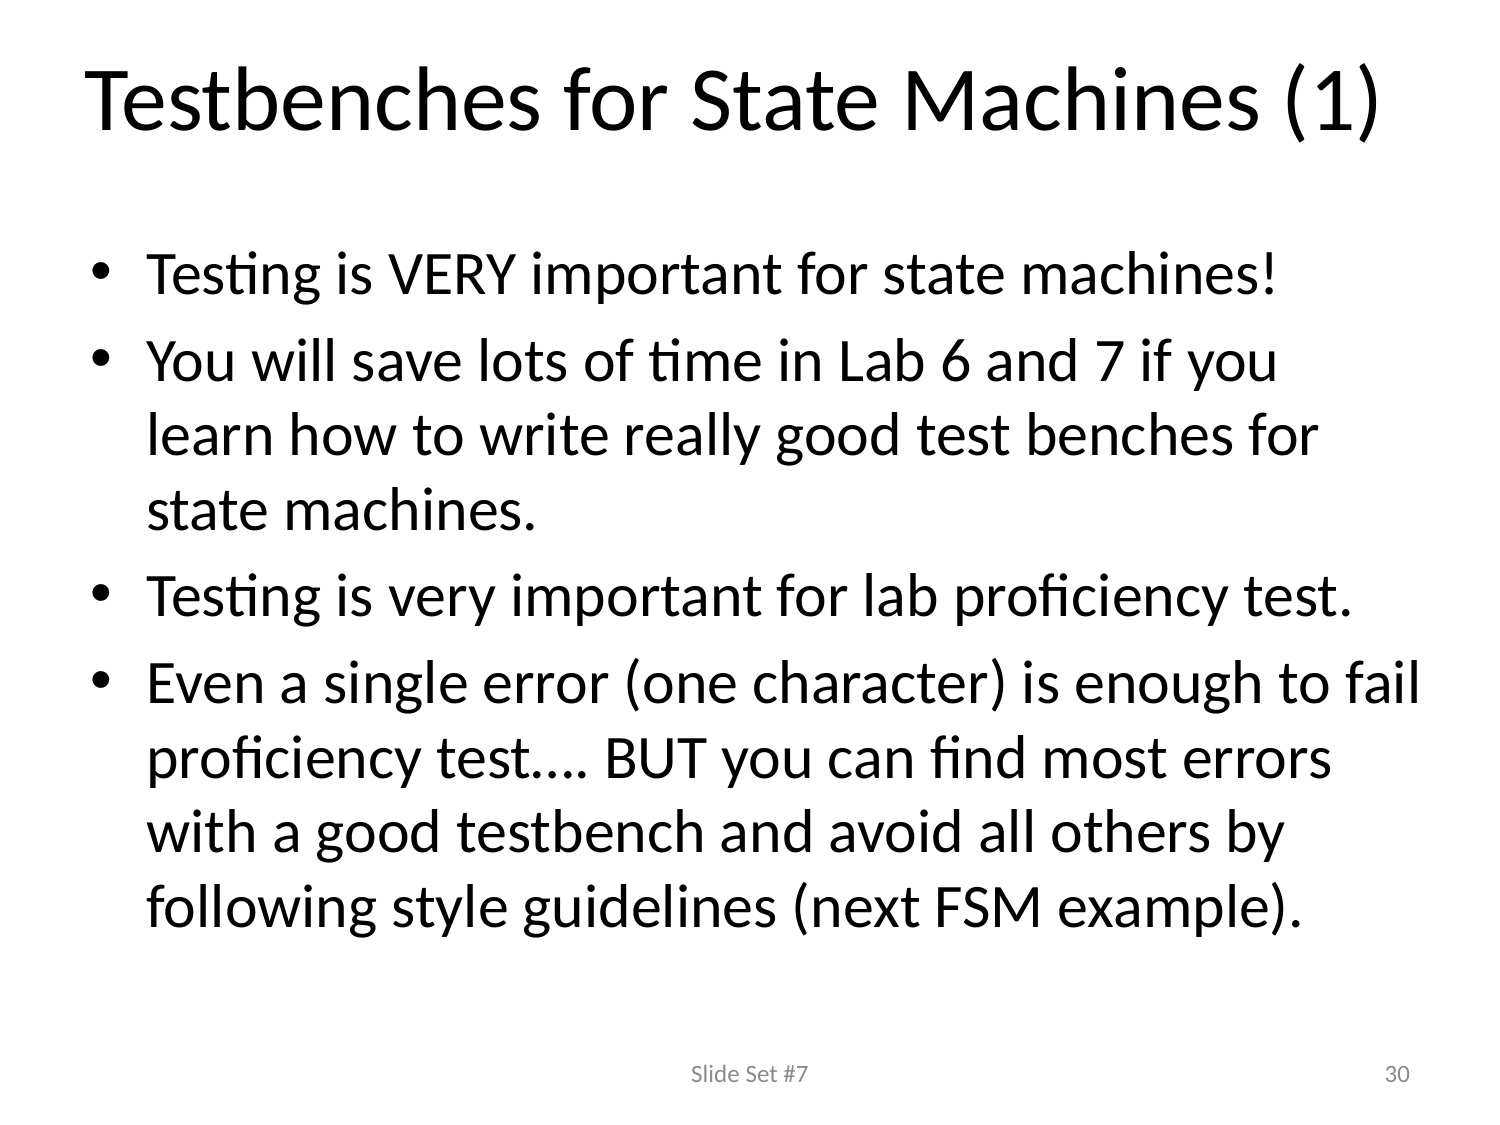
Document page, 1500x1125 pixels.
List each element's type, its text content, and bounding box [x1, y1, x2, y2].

title Testbenches for State Machines (1) [47, 0, 1424, 188]
list Testing is VERY important for state machines! You will save lots of time in Lab 6 and 7 if you learn how to write really good test benches for state machines. Testing is very important for lab proficiency test. Even a single error (one character) is enough to fail proficiency test…. BUT you can find most errors with a good testbench and avoid all others by following style guidelines (next FSM example). [75, 224, 1438, 1038]
slide_number 30 [1074, 1042, 1425, 1103]
footer Slide Set #7 [512, 1042, 988, 1103]
